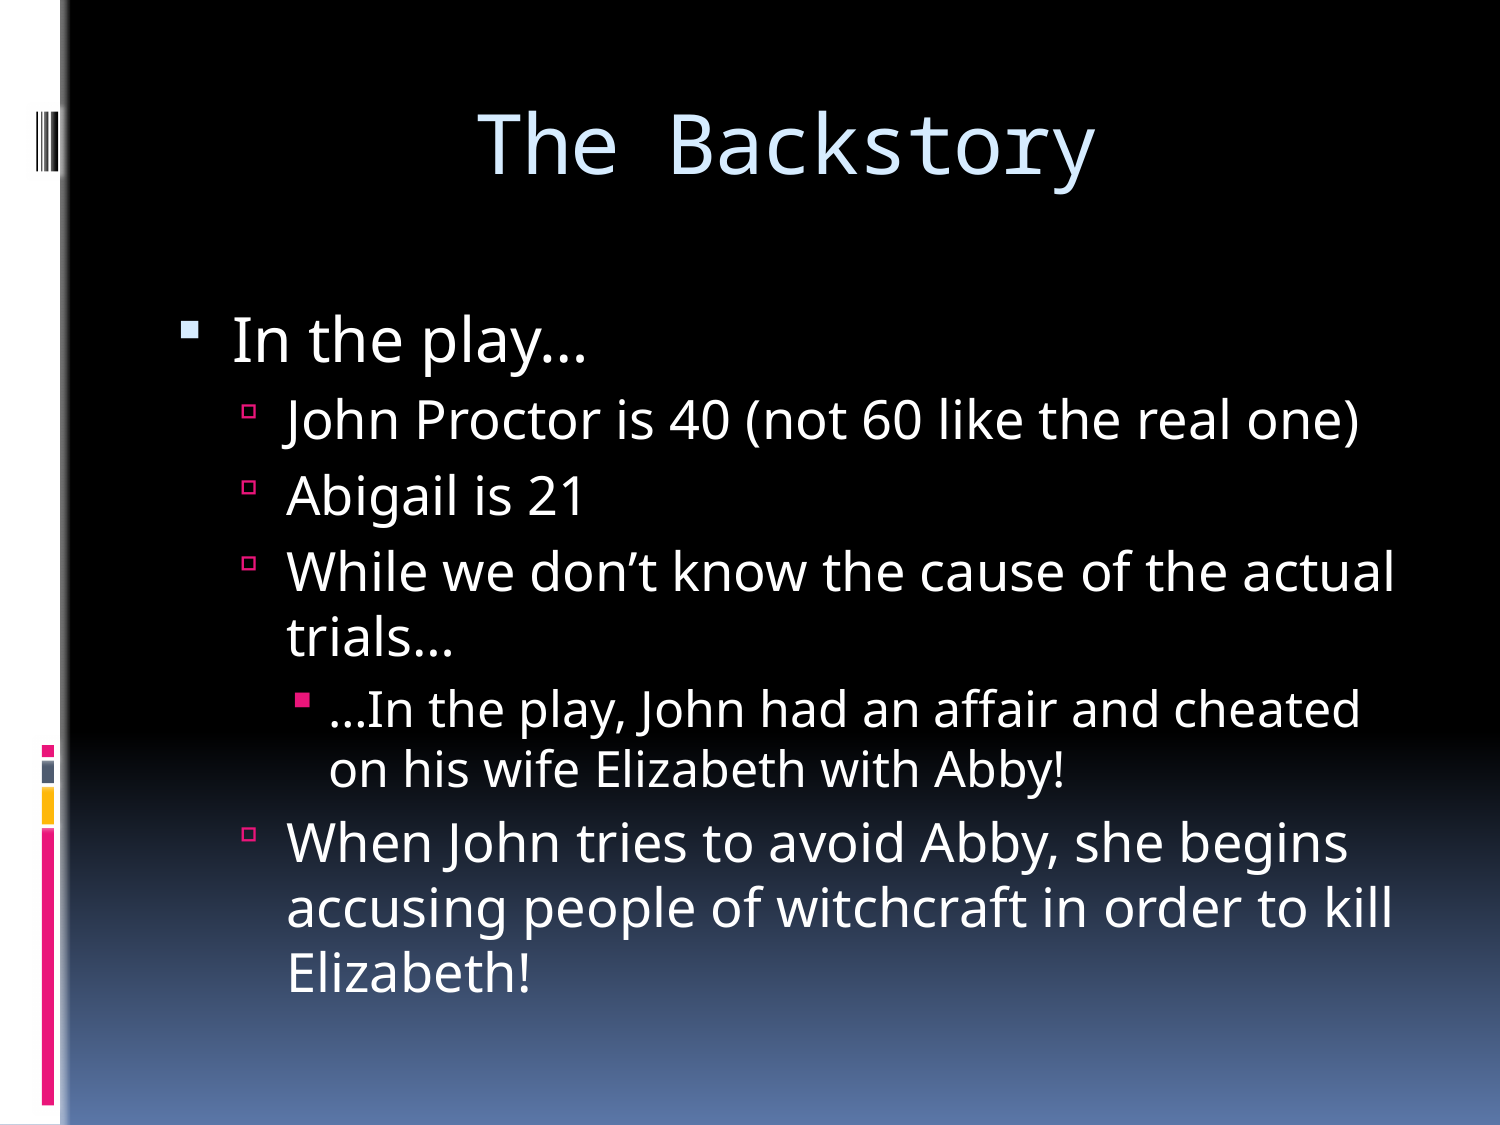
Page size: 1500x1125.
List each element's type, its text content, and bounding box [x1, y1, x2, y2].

list In the play… John Proctor is 40 (not 60 like the real one) Abigail is 21 While we don’t know the cause of the actual trials… …In the play, John had an affair and cheated on his wife Elizabeth with Abby! When John tries to avoid Abby, she begins accusing people of witchcraft in order to kill Elizabeth! [150, 292, 1425, 1043]
title The Backstory [150, 83, 1425, 234]
